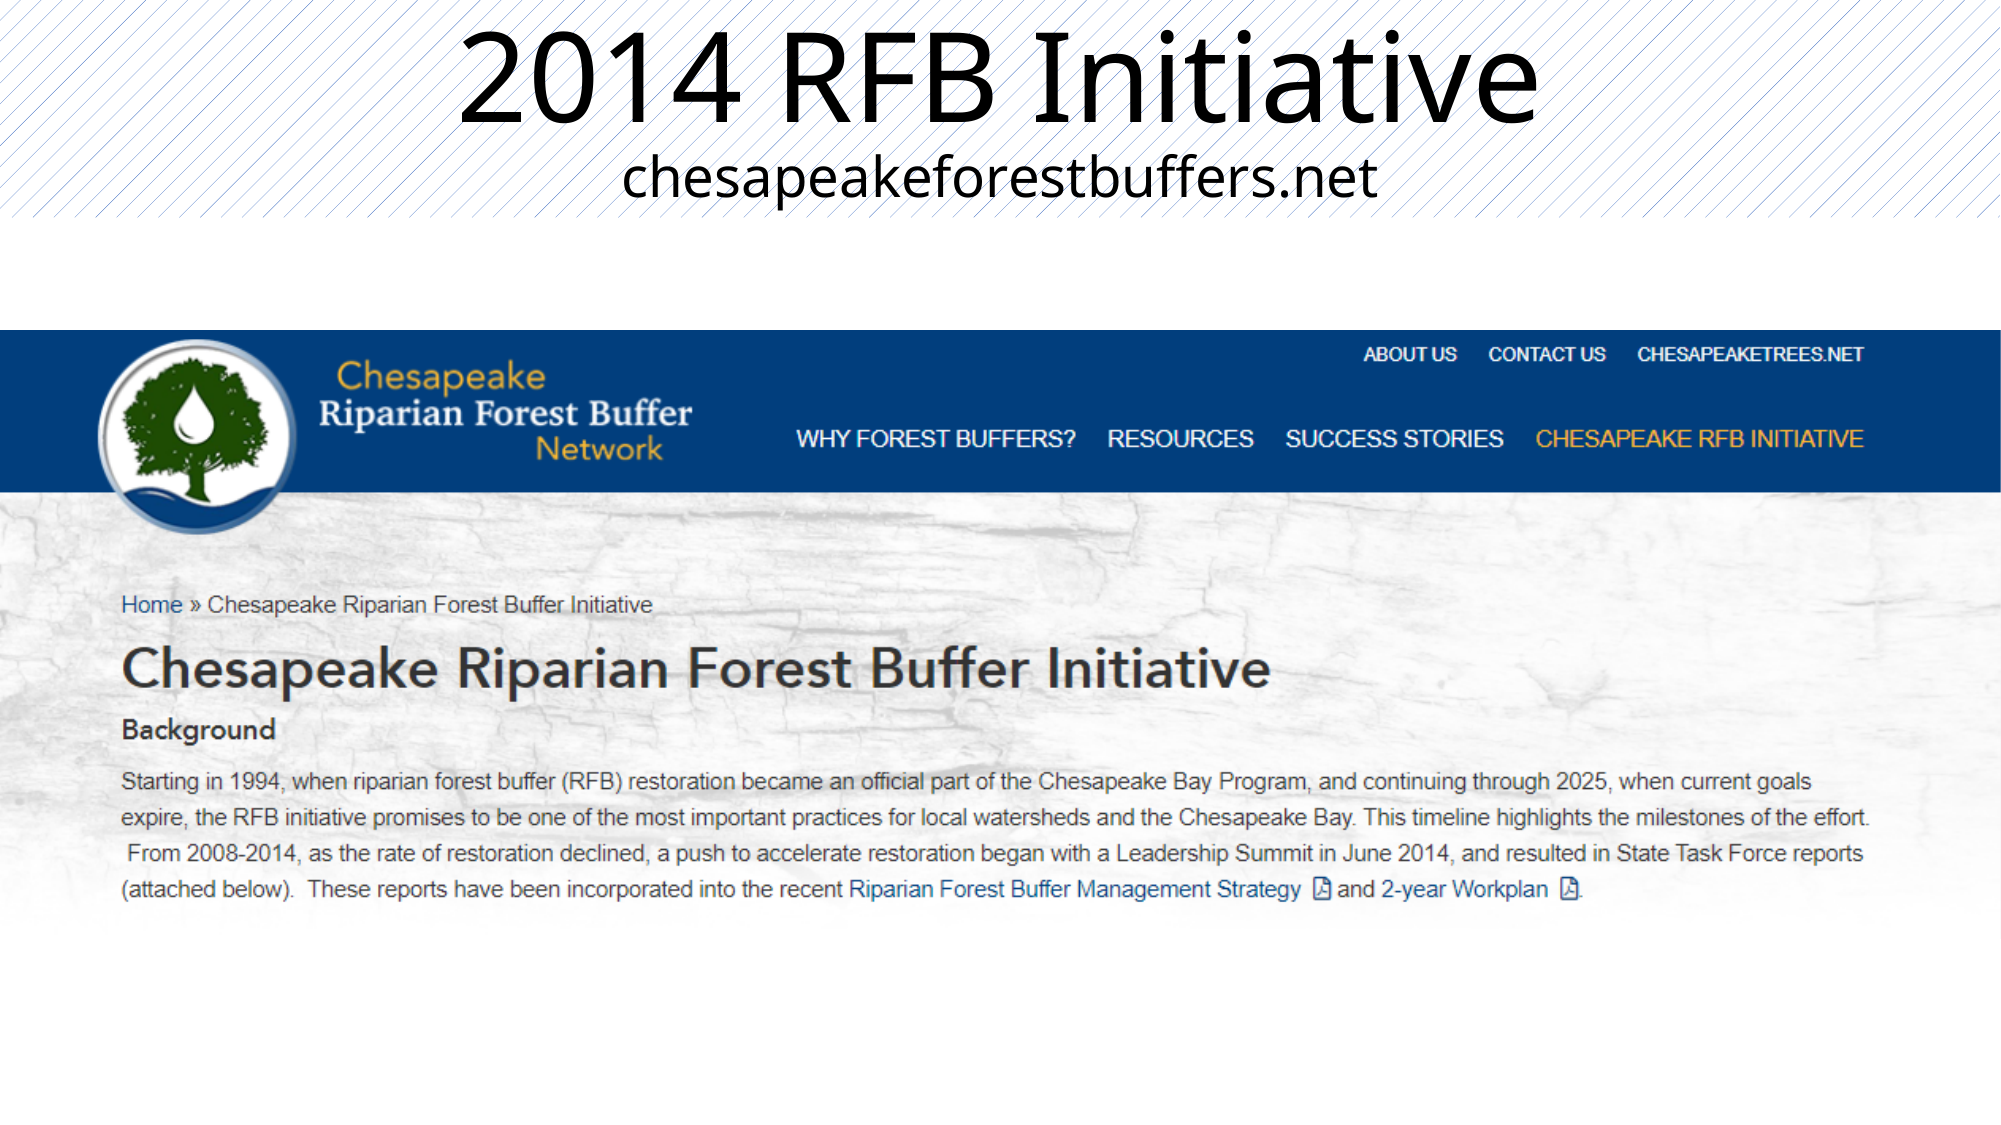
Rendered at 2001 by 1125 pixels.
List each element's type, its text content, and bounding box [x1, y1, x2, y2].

title 2014 RFB Initiative chesapeakeforestbuffers.net [0, 0, 2000, 218]
picture [0, 330, 2001, 939]
